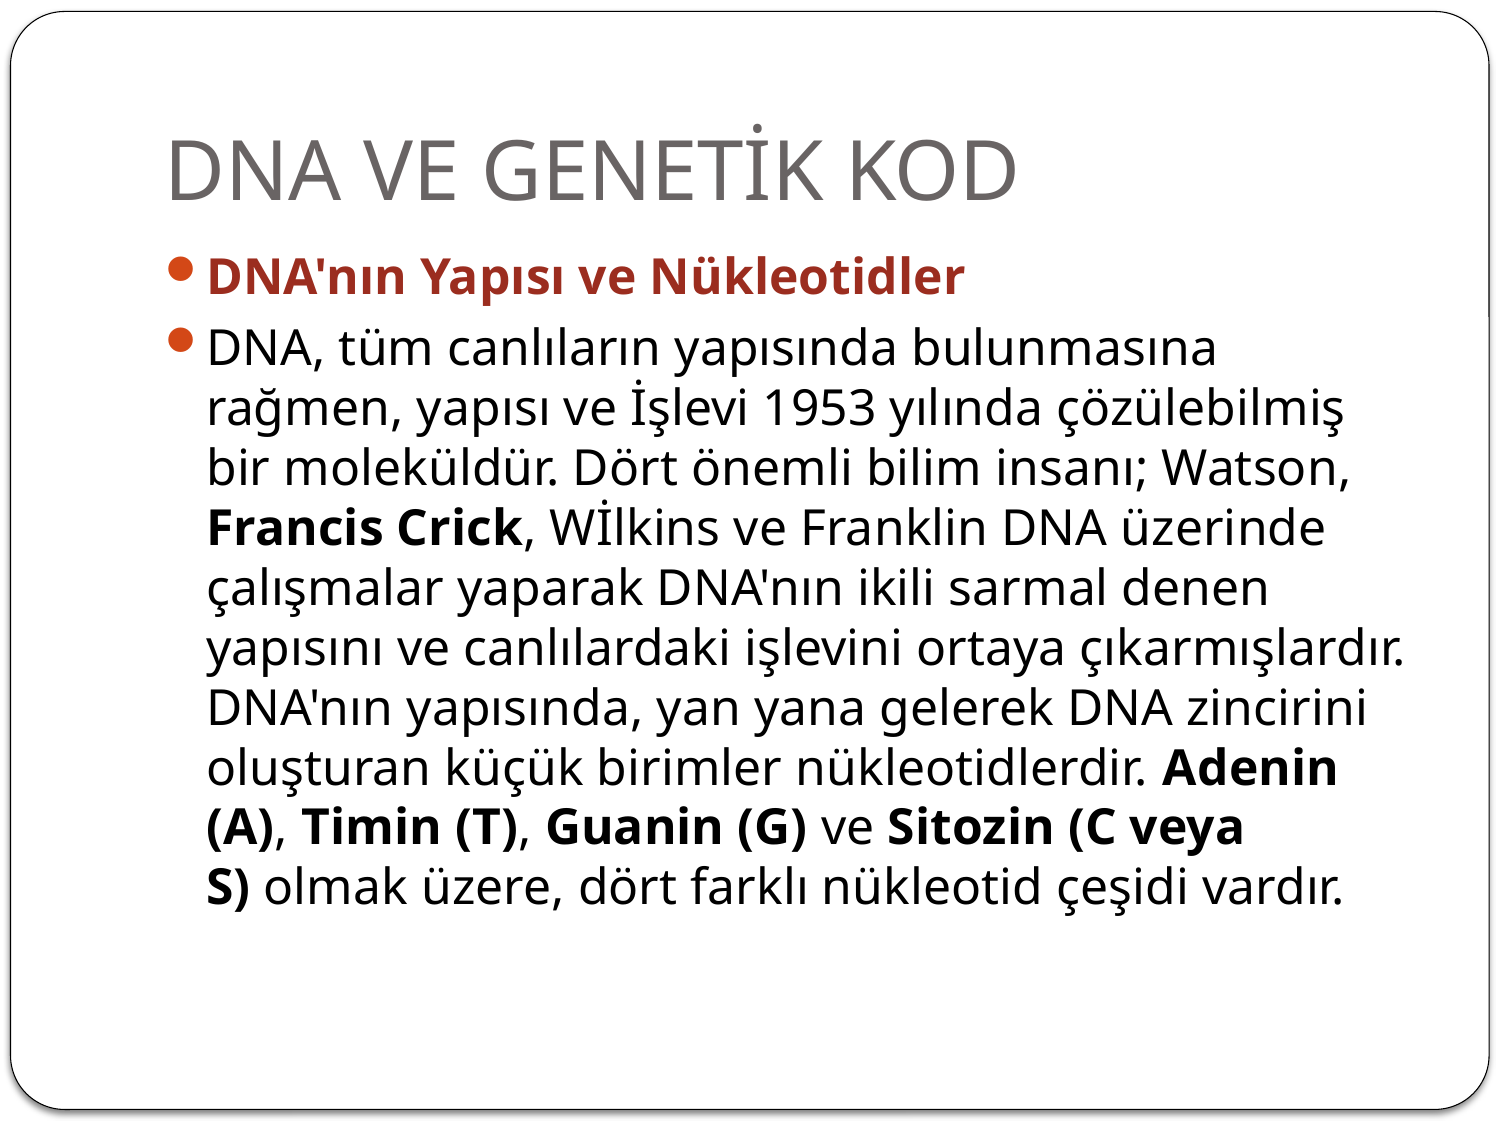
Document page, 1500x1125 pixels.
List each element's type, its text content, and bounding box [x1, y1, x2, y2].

title DNA VE GENETİK KOD [150, 45, 1425, 233]
list DNA'nın Yapısı ve Nükleotidler DNA, tüm canlıların yapısında bulunmasına rağmen, yapısı ve İşlevi 1953 yılında çözülebilmiş bir moleküldür. Dört önemli bilim insanı; Watson, Francis Crick, Wİlkins ve Franklin DNA üzerinde çalışmalar yaparak DNA'nın ikili sarmal denen yapısını ve canlılardaki işlevini ortaya çıkarmışlardır. DNA'nın yapısında, yan yana gelerek DNA zincirini oluşturan küçük birimler nükleotidlerdir. Adenin (A), Timin (T), Guanin (G) ve Sitozin (C veya S) olmak üzere, dört farklı nükleotid çeşidi vardır. [150, 237, 1425, 988]
